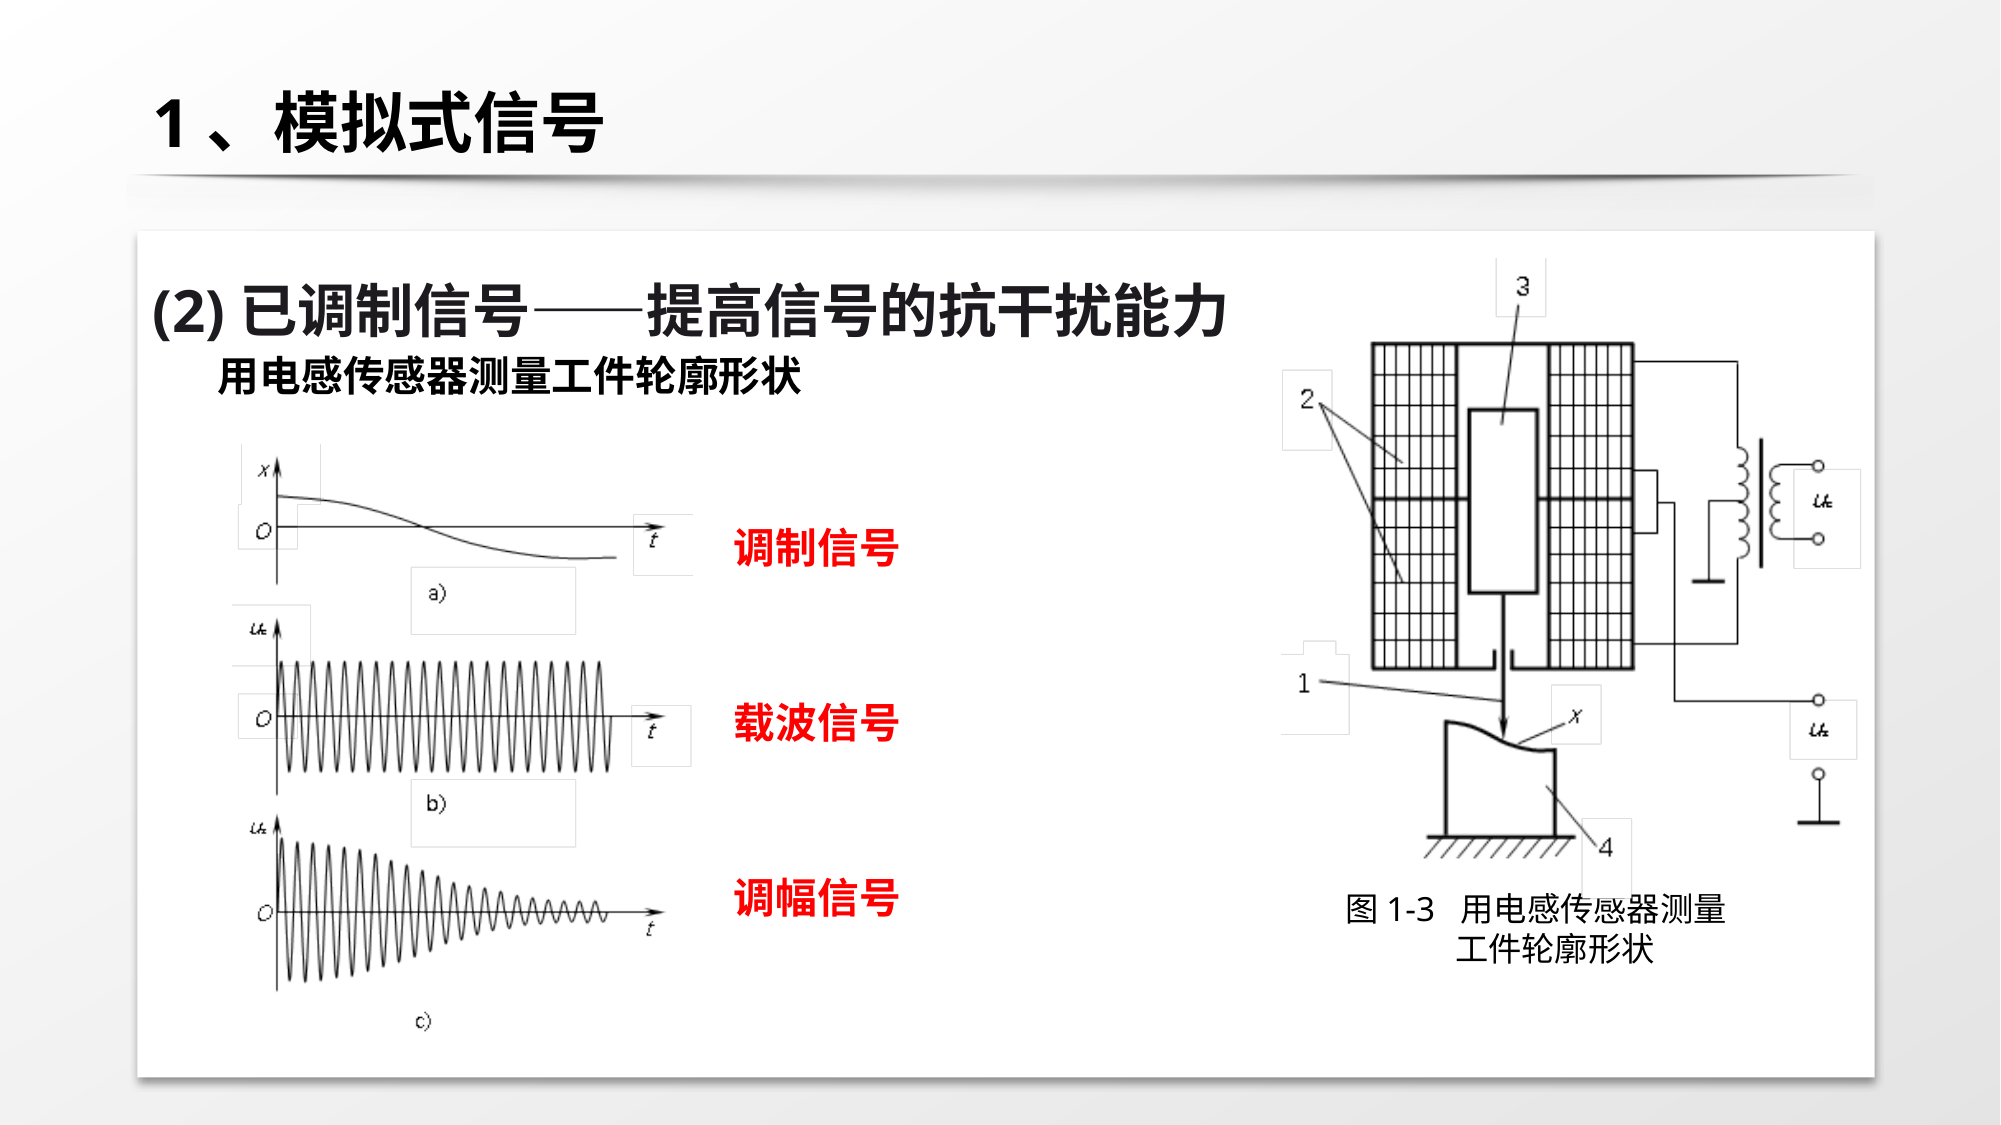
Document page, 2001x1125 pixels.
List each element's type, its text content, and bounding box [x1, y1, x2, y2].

text_box 图1-3 用电感传感器测量 工件轮廓形状 [1235, 881, 1836, 1007]
list (2)已调制信号——提高信号的抗干扰能力 [137, 231, 1875, 1078]
title 1、模拟式信号 [137, 77, 1875, 175]
picture [232, 444, 693, 1063]
picture [127, 175, 1874, 211]
text_box 调制信号 载波信号 调幅信号 [719, 514, 916, 930]
picture [1281, 258, 1863, 901]
